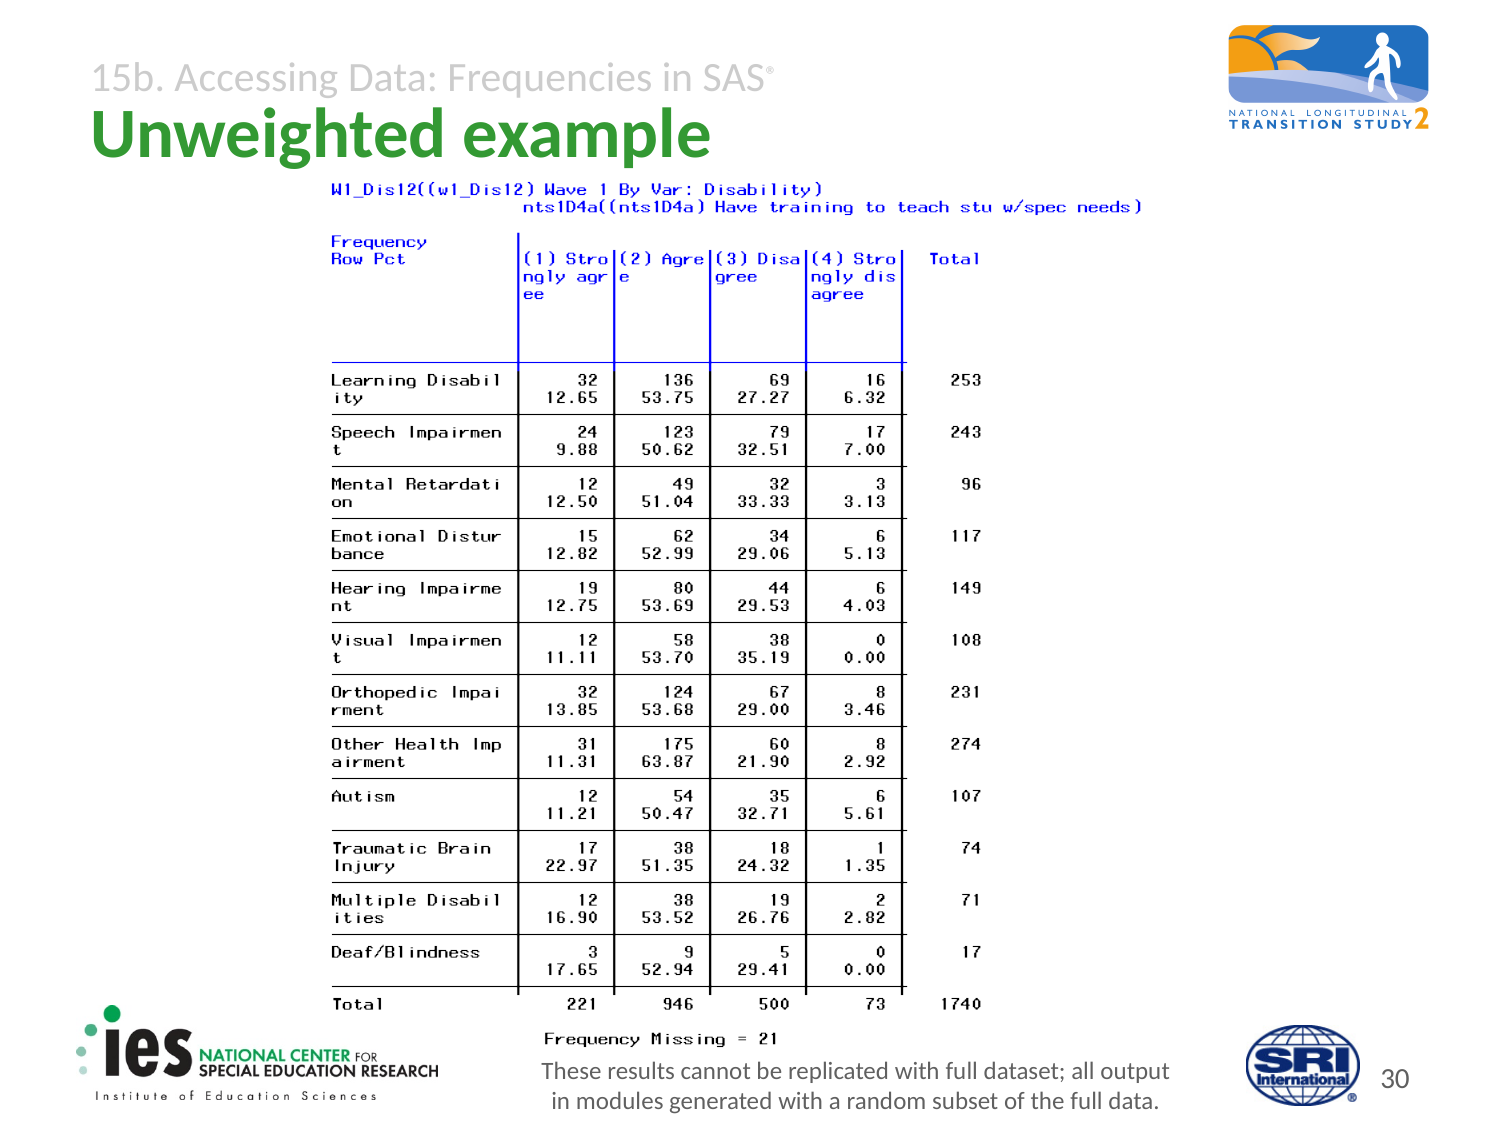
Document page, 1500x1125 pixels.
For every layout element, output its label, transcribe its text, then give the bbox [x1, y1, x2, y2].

title Unweighted example [74, 62, 1426, 197]
picture [1246, 1025, 1360, 1106]
footer These results cannot be replicated with full dataset; all output in modules generated with a random subset of the full data. [437, 1046, 1276, 1125]
picture [76, 174, 1151, 1100]
slide_number 29 [1321, 1051, 1426, 1125]
